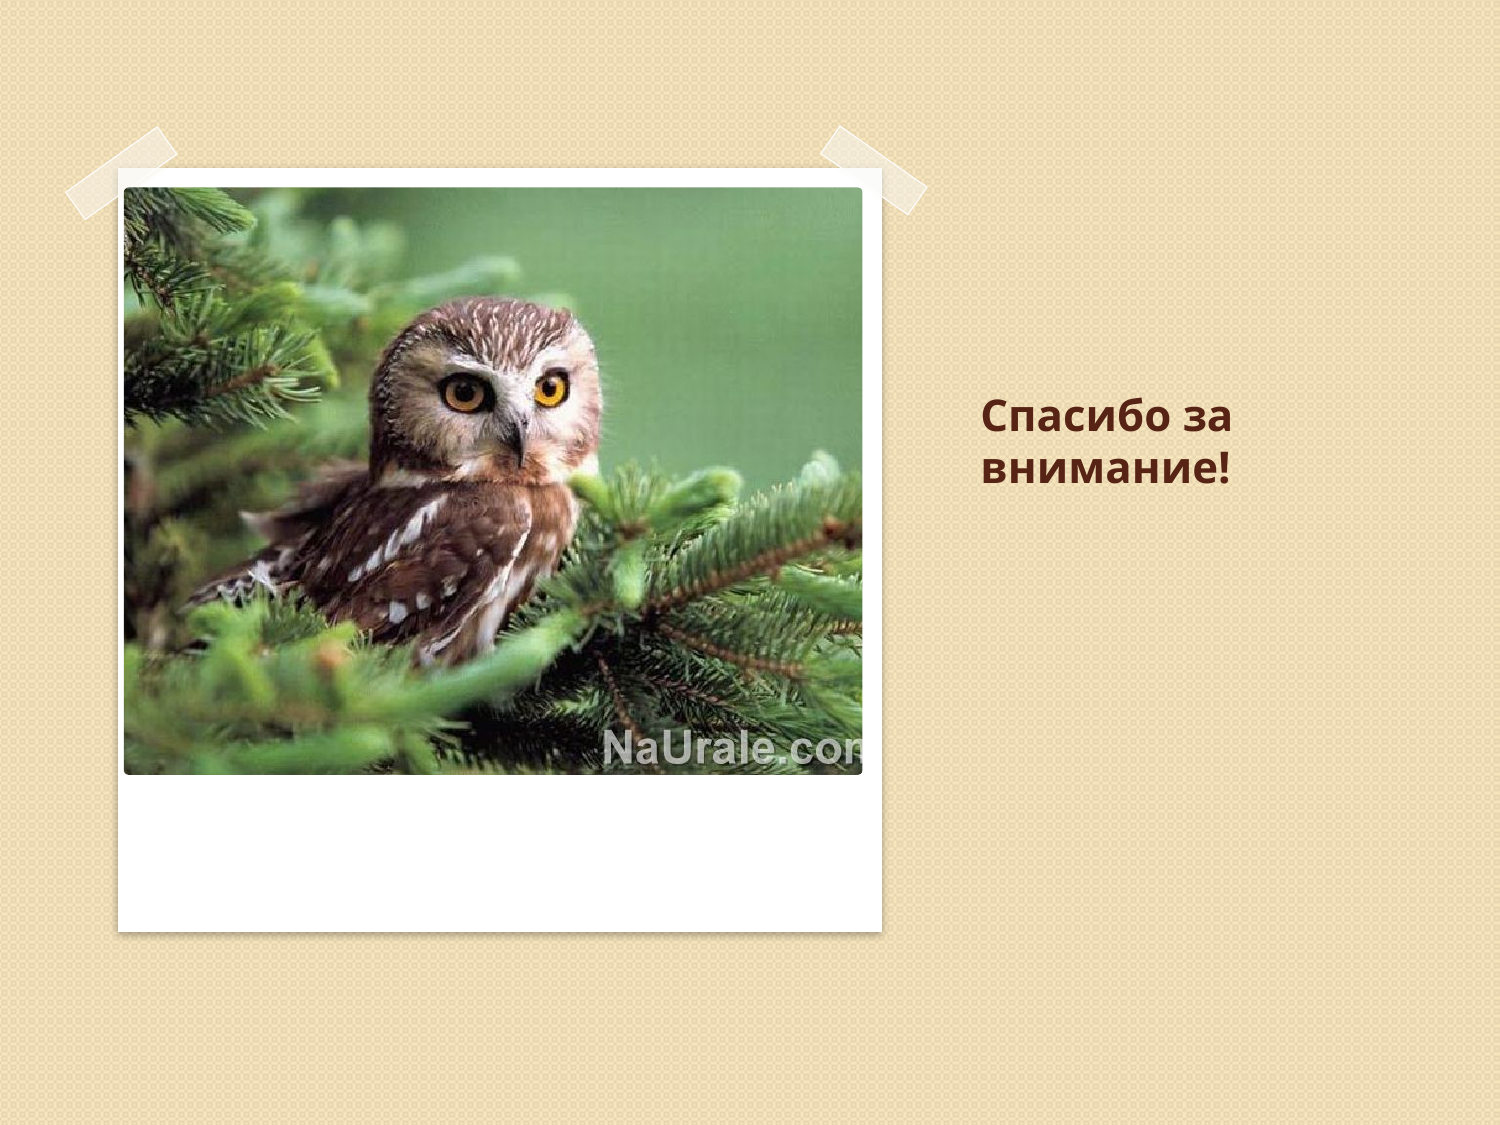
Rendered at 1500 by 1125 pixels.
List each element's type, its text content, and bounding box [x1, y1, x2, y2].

title Спасибо за внимание! [965, 174, 1416, 500]
picture [123, 187, 863, 776]
